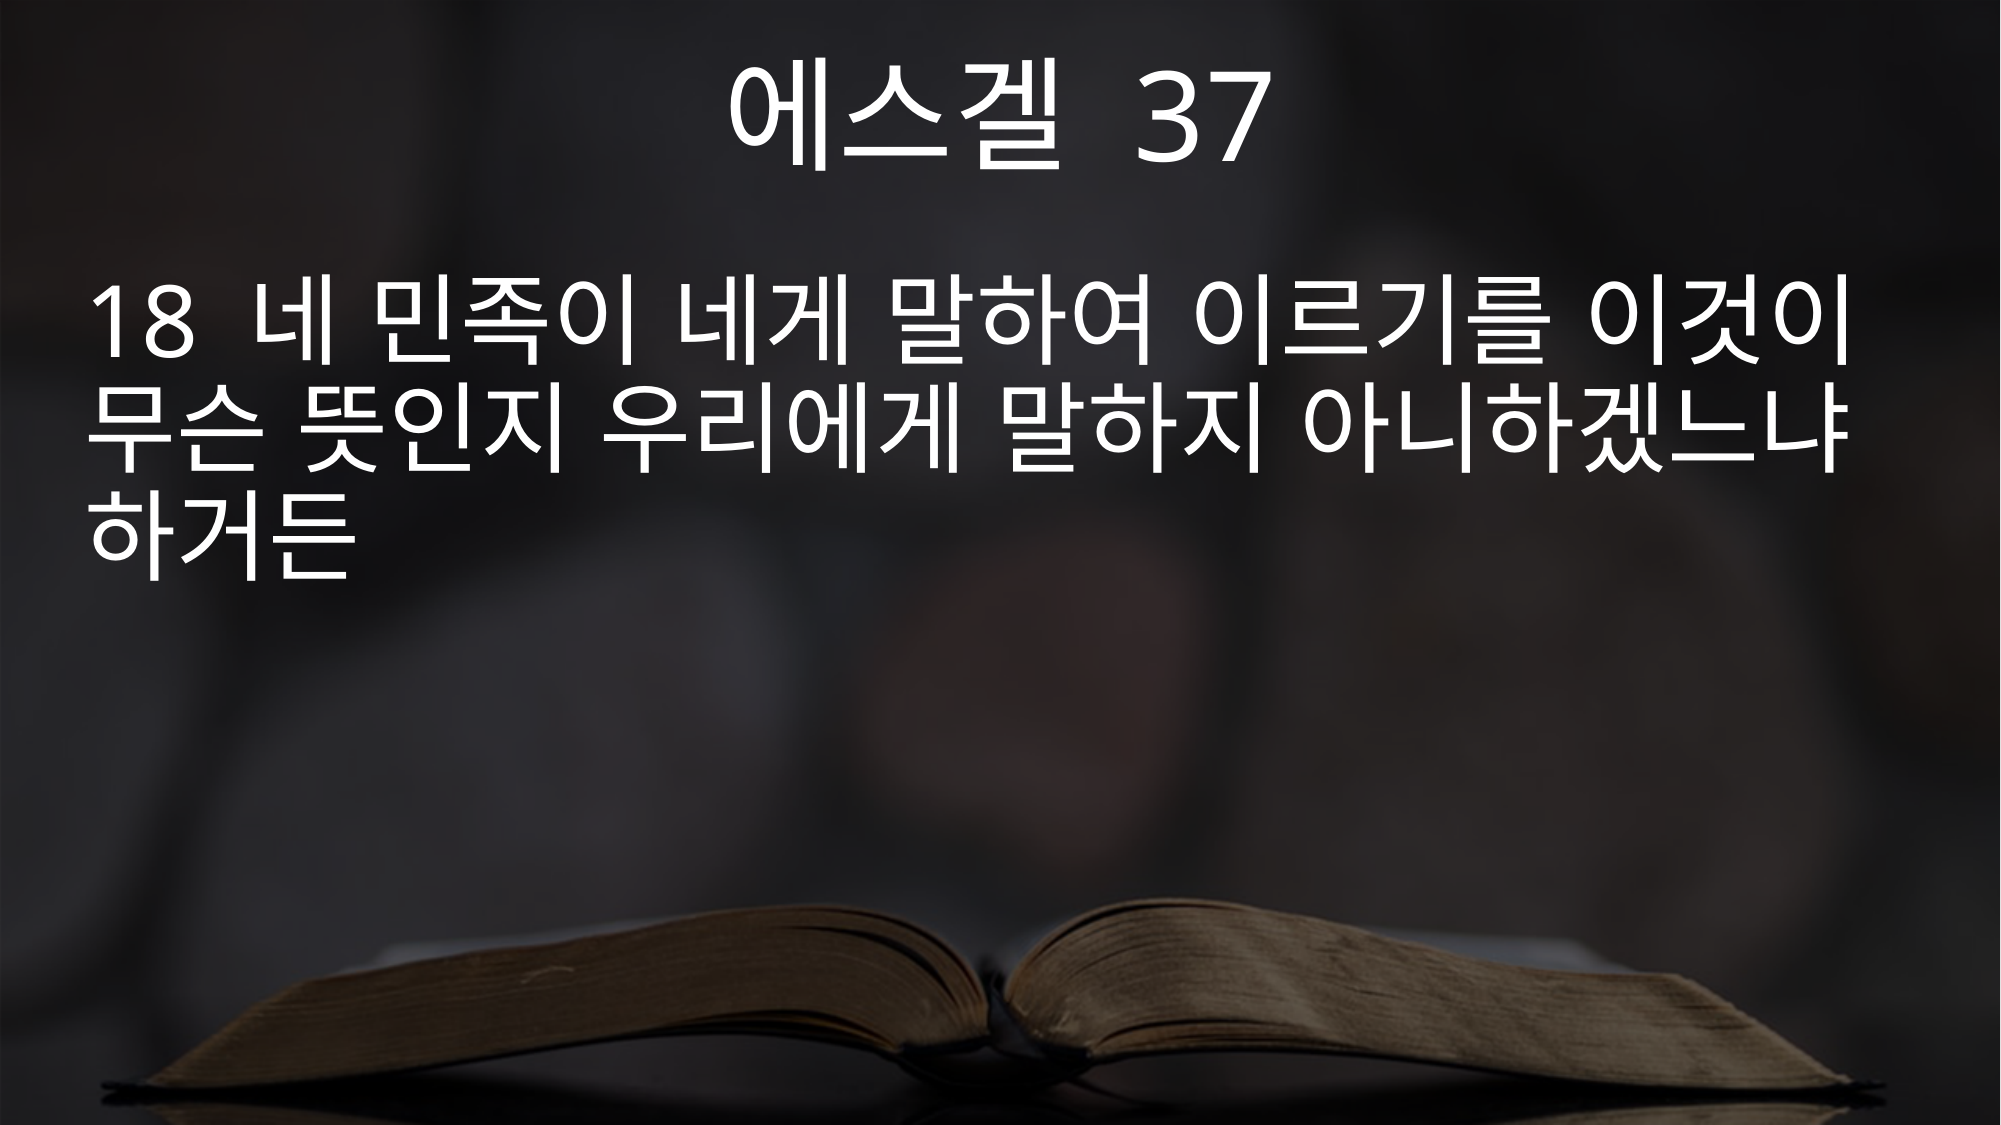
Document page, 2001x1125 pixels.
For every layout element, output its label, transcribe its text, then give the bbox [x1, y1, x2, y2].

list 18 네 민족이 네게 말하여 이르기를 이것이 무슨 뜻인지 우리에게 말하지 아니하겠느냐 하거든 [69, 263, 1953, 423]
picture [0, 0, 2001, 1125]
footer 에스겔 37 [0, 32, 2000, 192]
